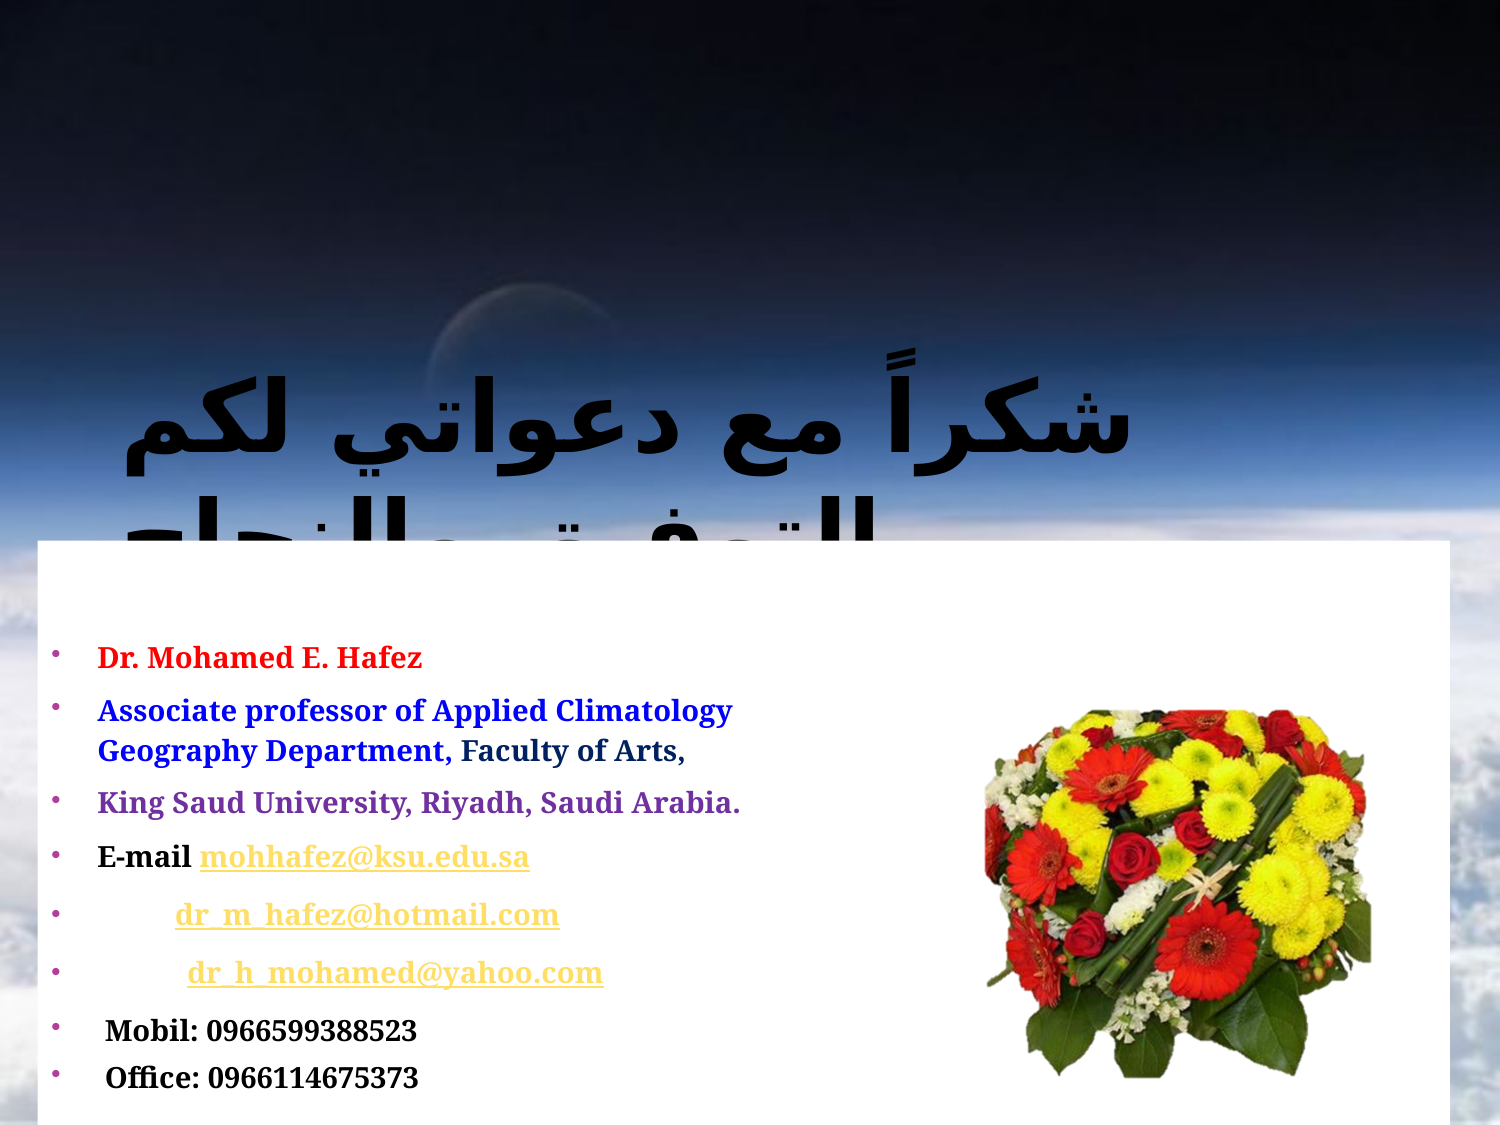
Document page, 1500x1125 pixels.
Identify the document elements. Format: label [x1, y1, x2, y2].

list [0, 0, 1500, 1125]
picture [936, 665, 1420, 1125]
